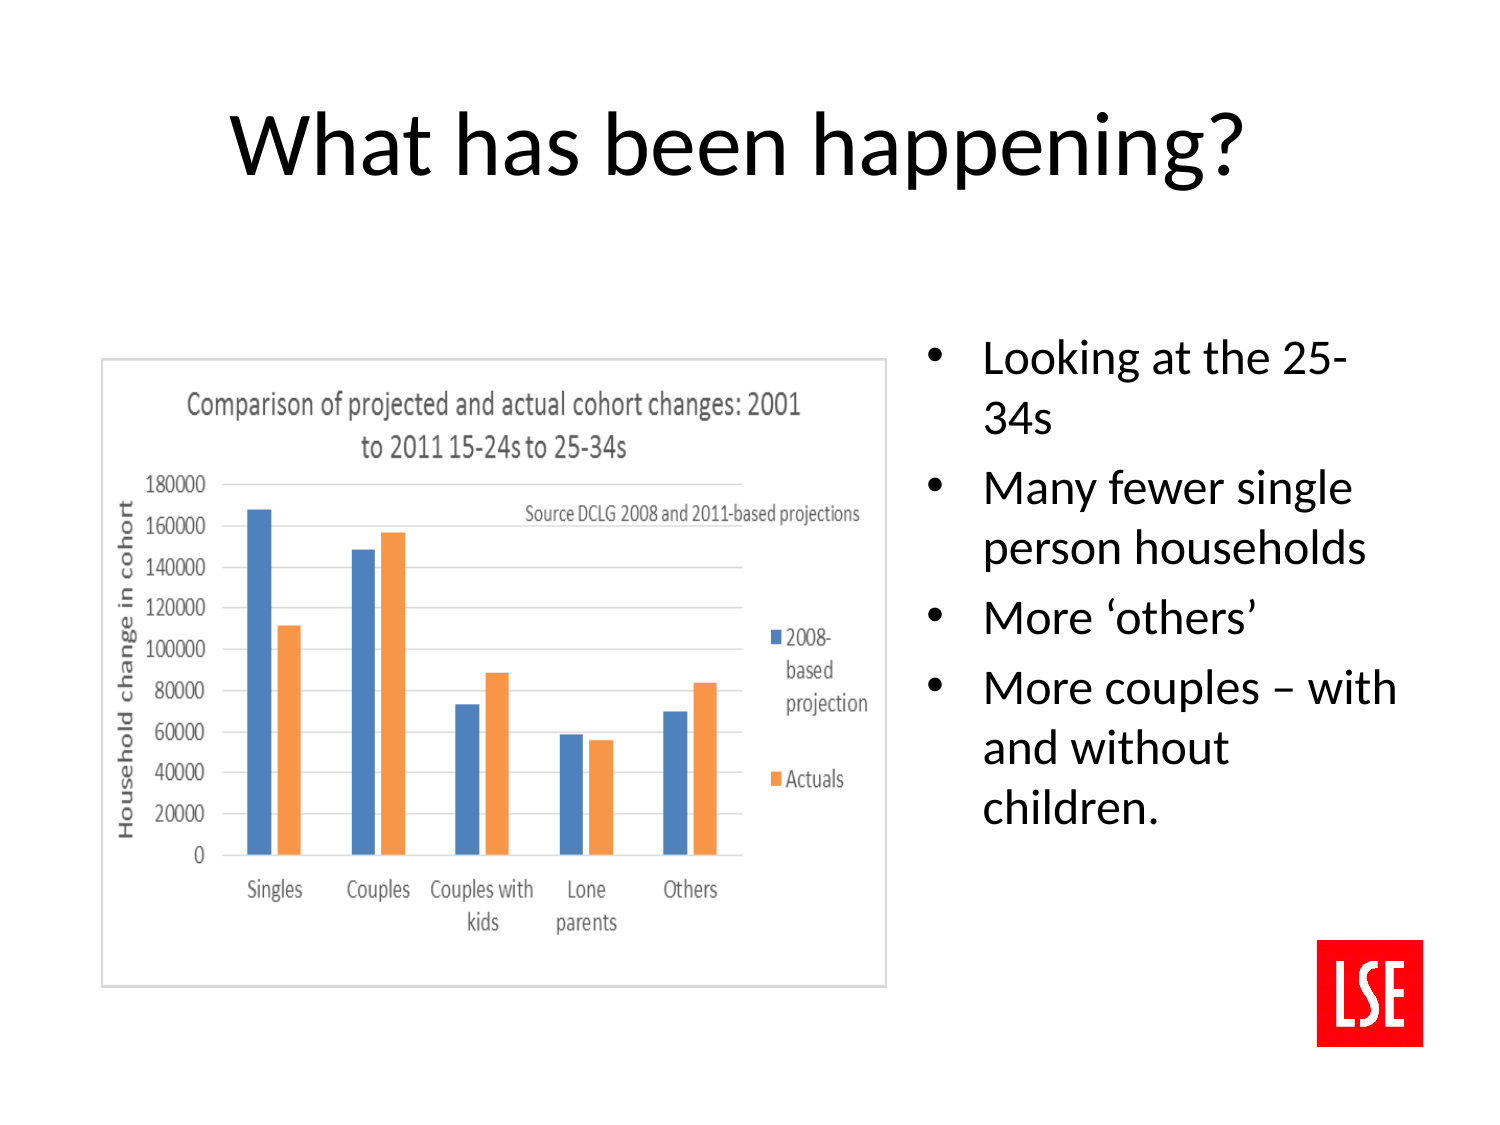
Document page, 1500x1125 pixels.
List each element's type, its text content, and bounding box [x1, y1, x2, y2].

picture [101, 358, 887, 989]
title What has been happening? [75, 45, 1425, 233]
list Looking at the 25-34s Many fewer single person households More ‘others’ More couples – with and without children. [911, 316, 1429, 944]
picture [1316, 940, 1424, 1047]
